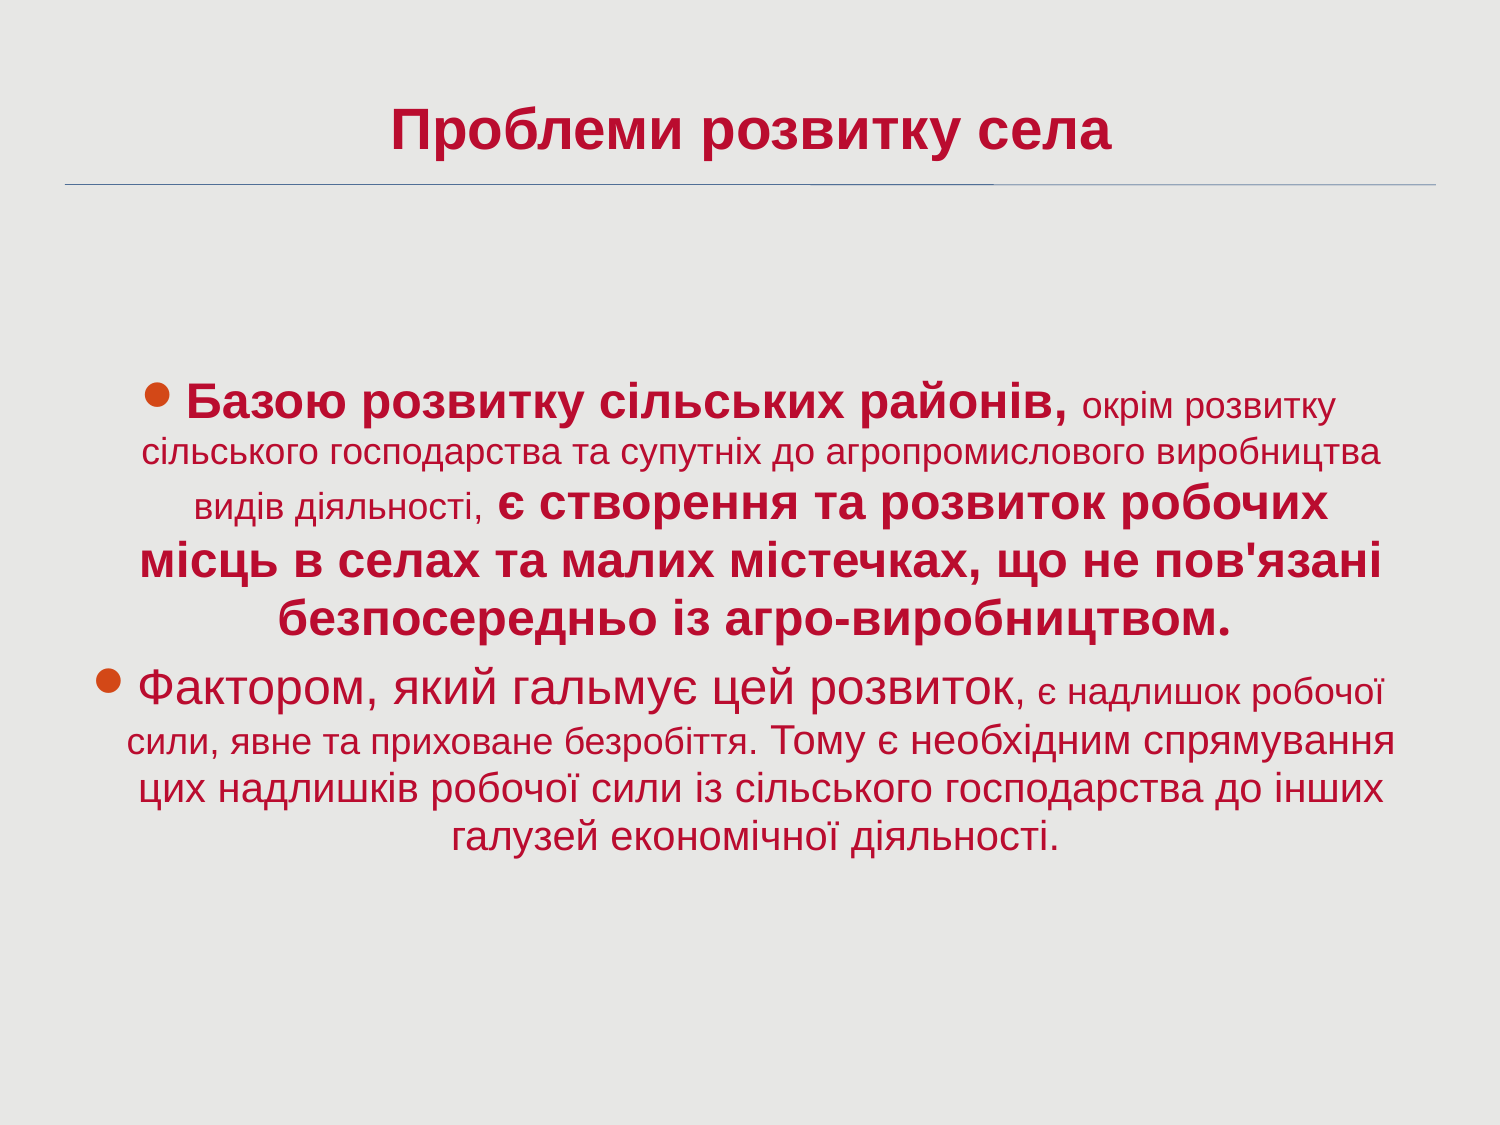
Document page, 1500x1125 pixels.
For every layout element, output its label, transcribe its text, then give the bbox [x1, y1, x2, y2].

text_box Проблеми розвитку села [76, 87, 1427, 161]
text_box Базою розвитку сільських районів, окрім розвитку сільського господарства та супутніх до агропромислового виробництва видів діяльності, є створення та розвиток робочих місць в селах та малих містечках, що не пов'язані безпосередньо із агро-виробництвом. Фактором, який гальмує цей розвиток, є надлишок робочої сили, явне та приховане безробіття. Тому є необхідним спрямування цих надлишків робочої сили із сільського господарства до інших галузей економічної діяльності. [64, 363, 1413, 895]
